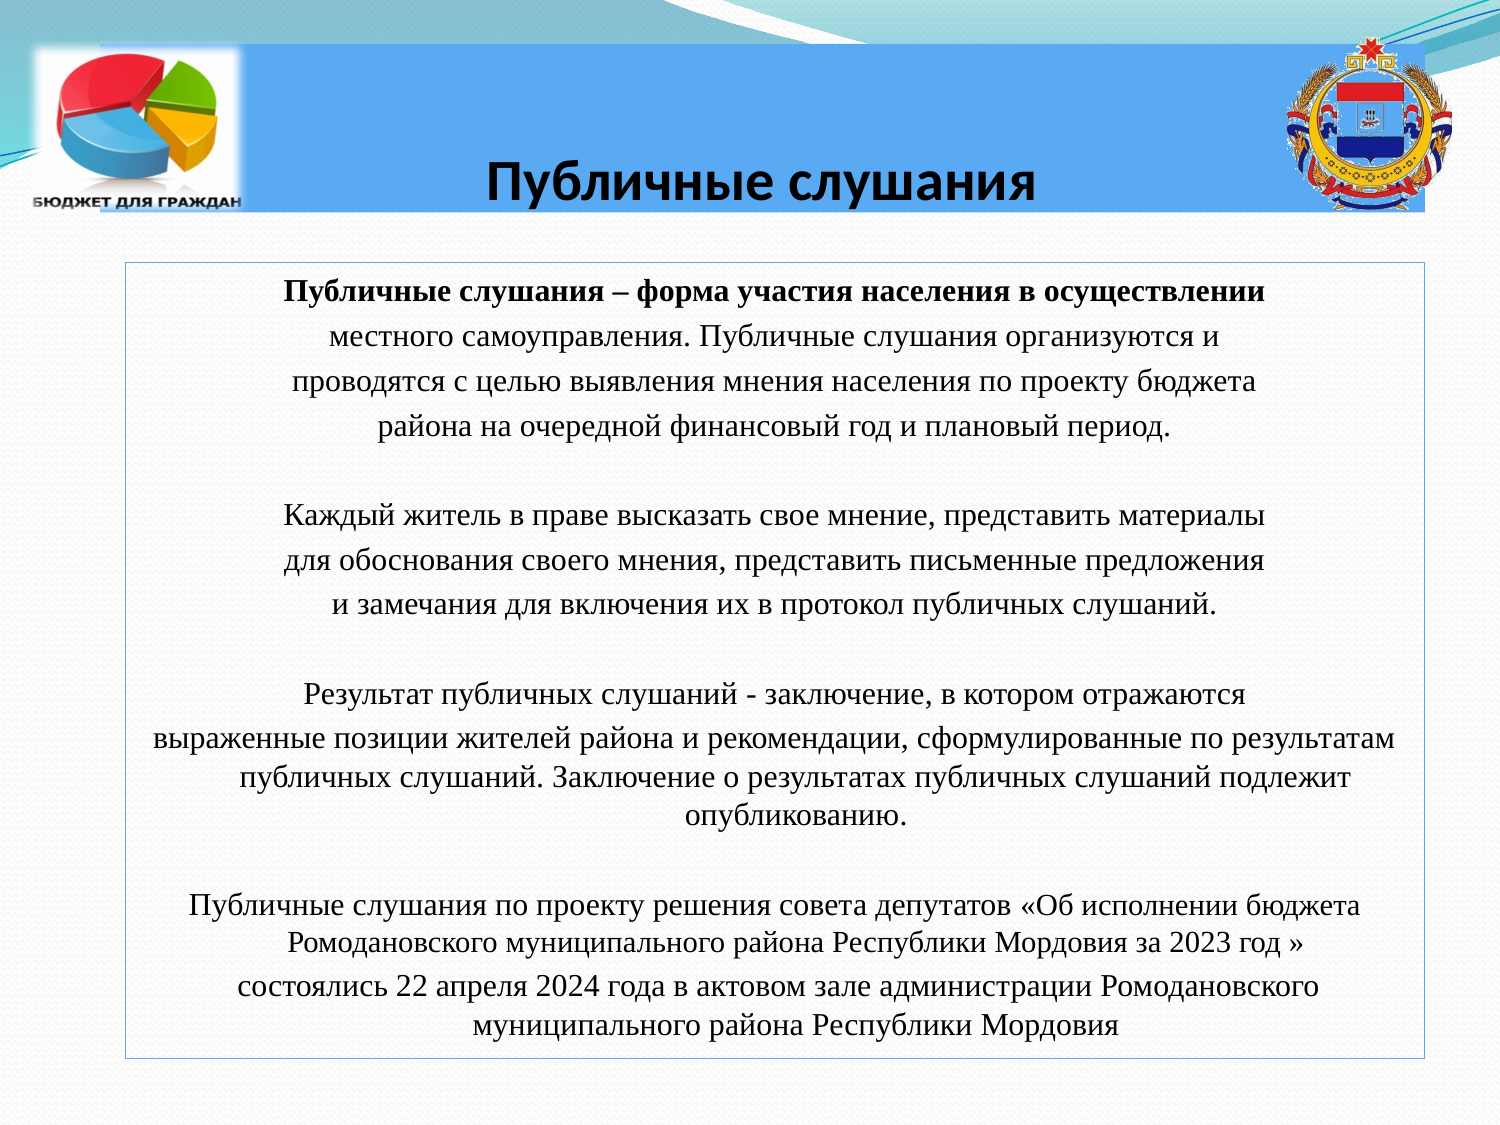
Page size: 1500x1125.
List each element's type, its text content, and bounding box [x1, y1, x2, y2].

picture [1287, 37, 1452, 211]
picture [24, 37, 250, 220]
title Публичные слушания [255, 43, 1279, 213]
list Публичные слушания – форма участия населения в осуществлении местного самоуправления. Публичные слушания организуются и проводятся с целью выявления мнения населения по проекту бюджета района на очередной финансовый год и плановый период. Каждый житель в праве высказать свое мнение, представить материалы для обоснования своего мнения, представить письменные предложения и замечания для включения их в протокол публичных слушаний. Результат публичных слушаний - заключение, в котором отражаются выраженные позиции жителей района и рекомендации, сформулированные по результатам публичных слушаний. Заключение о результатах публичных слушаний подлежит опубликованию. Публичные слушания по проекту решения совета депутатов «Об исполнении бюджета Ромодановского муниципального района Республики Мордовия за 2023 год » состоялись 22 апреля 2024 года в актовом зале администрации Ромодановского муниципального района Республики Мордовия [125, 262, 1425, 1059]
